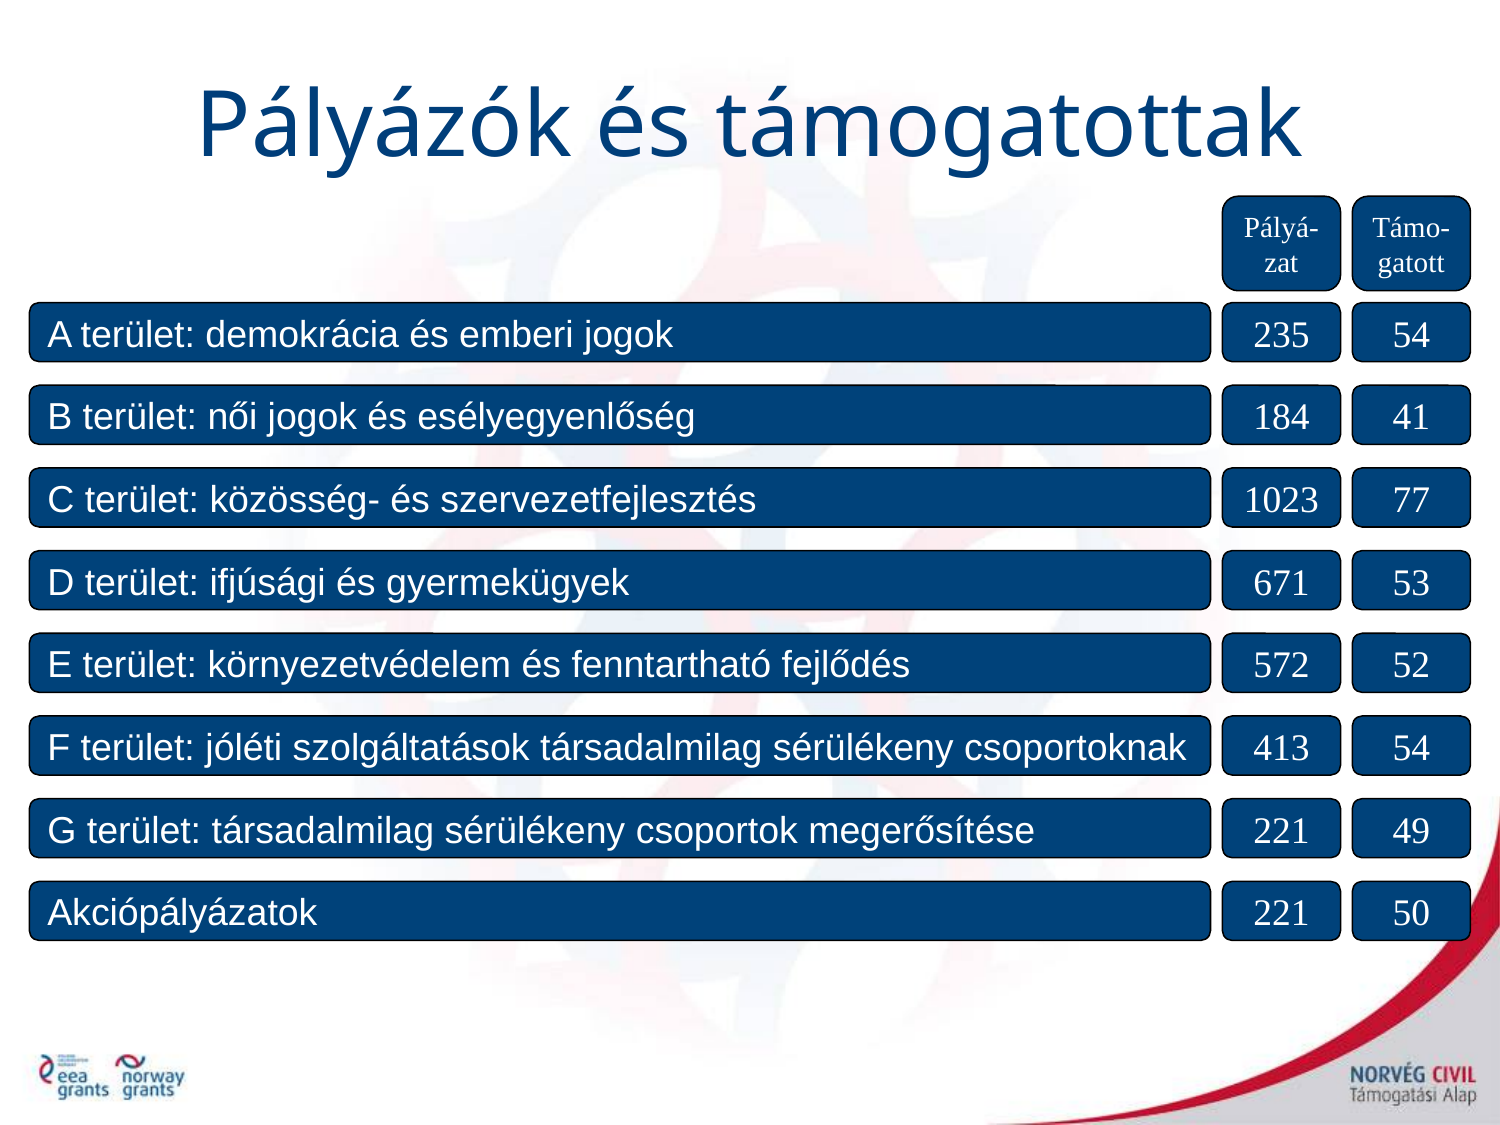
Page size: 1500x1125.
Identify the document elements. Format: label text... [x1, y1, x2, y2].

text_box 41 [1352, 385, 1471, 445]
text_box 77 [1352, 467, 1471, 528]
text_box B terület: női jogok és esélyegyenlőség [29, 385, 1211, 445]
text_box 671 [1222, 550, 1341, 610]
text_box Pályá- zat [1222, 196, 1341, 291]
text_box G terület: társadalmilag sérülékeny csoportok megerősítése [29, 798, 1211, 858]
text_box 221 [1222, 881, 1341, 941]
text_box 49 [1352, 798, 1471, 858]
text_box 235 [1222, 302, 1341, 362]
text_box 184 [1222, 385, 1341, 445]
text_box D terület: ifjúsági és gyermekügyek [29, 550, 1211, 610]
picture [0, 0, 1500, 1125]
text_box 53 [1352, 550, 1471, 610]
text_box A terület: demokrácia és emberi jogok [29, 302, 1211, 362]
text_box 52 [1352, 633, 1471, 693]
text_box 572 [1222, 633, 1341, 693]
text_box 54 [1352, 302, 1471, 362]
text_box 1023 [1222, 467, 1341, 528]
text_box Akciópályázatok [29, 881, 1211, 941]
text_box 413 [1222, 715, 1341, 776]
text_box F terület: jóléti szolgáltatások társadalmilag sérülékeny csoportoknak [29, 715, 1211, 776]
text_box 50 [1352, 881, 1471, 941]
text_box C terület: közösség- és szervezetfejlesztés [29, 467, 1211, 528]
text_box E terület: környezetvédelem és fenntartható fejlődés [29, 633, 1211, 693]
text_box 54 [1352, 715, 1471, 776]
text_box Támo-gatott [1352, 196, 1471, 291]
text_box Pályázók és támogatottak [41, 31, 1459, 209]
text_box 221 [1222, 798, 1341, 858]
